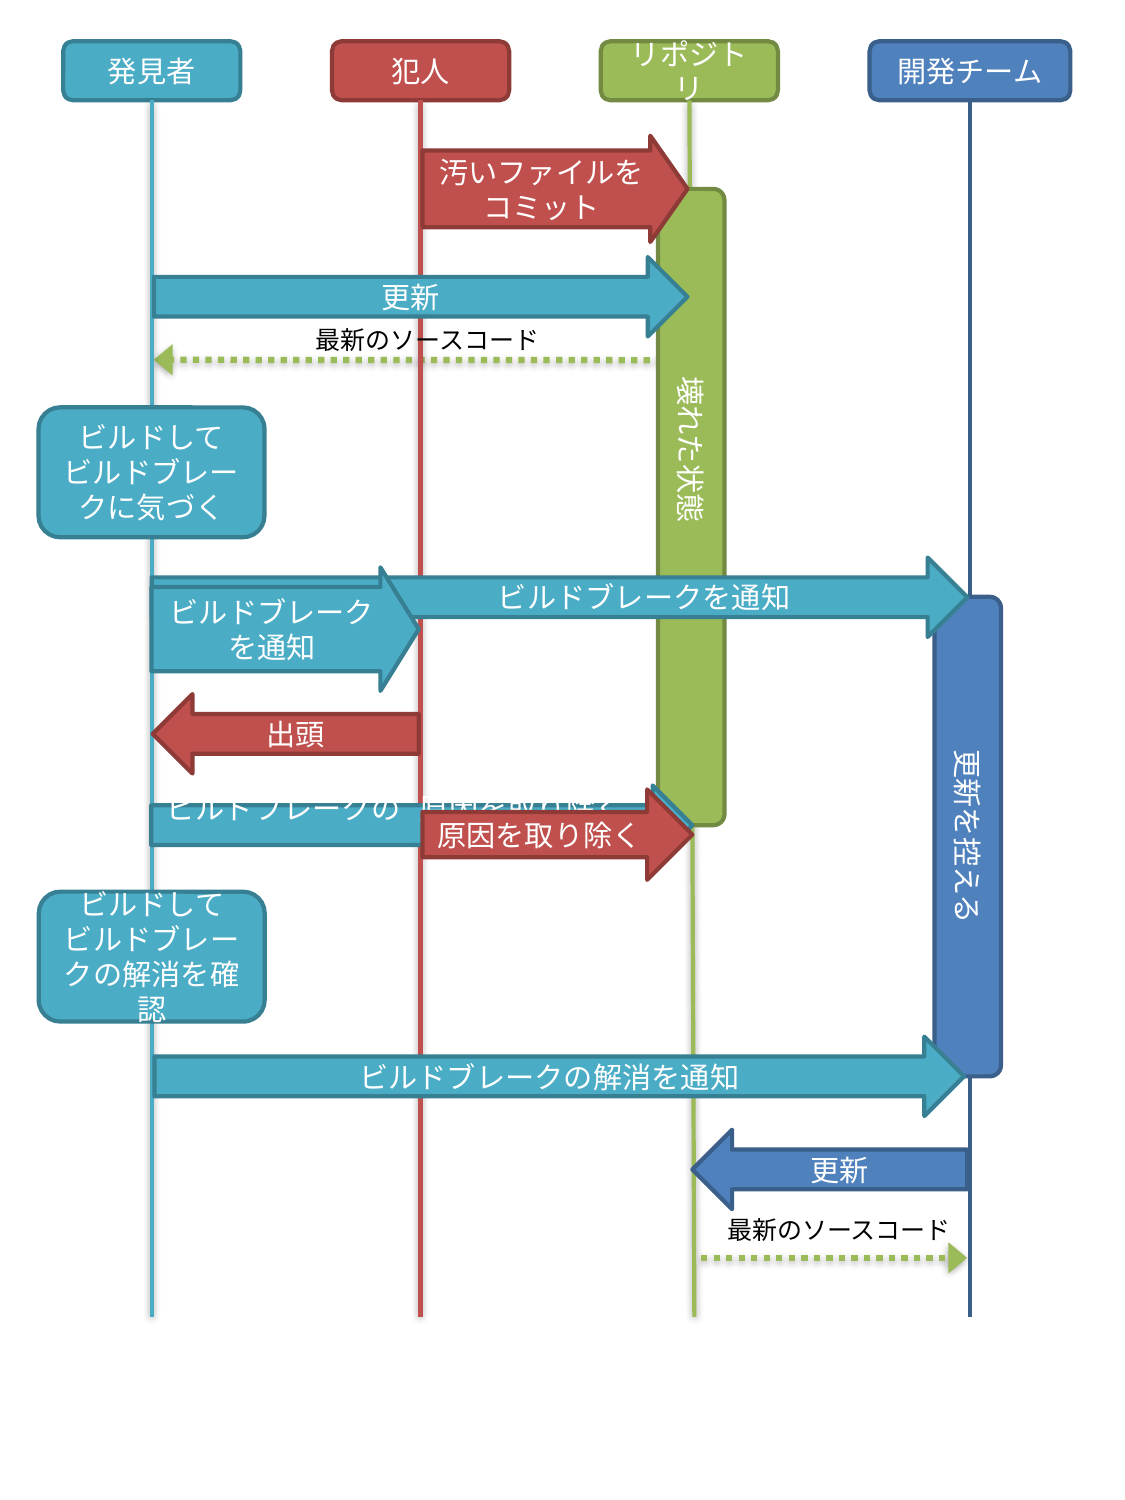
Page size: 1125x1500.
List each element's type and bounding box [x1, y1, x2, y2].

text_box [38, 40, 1071, 1318]
